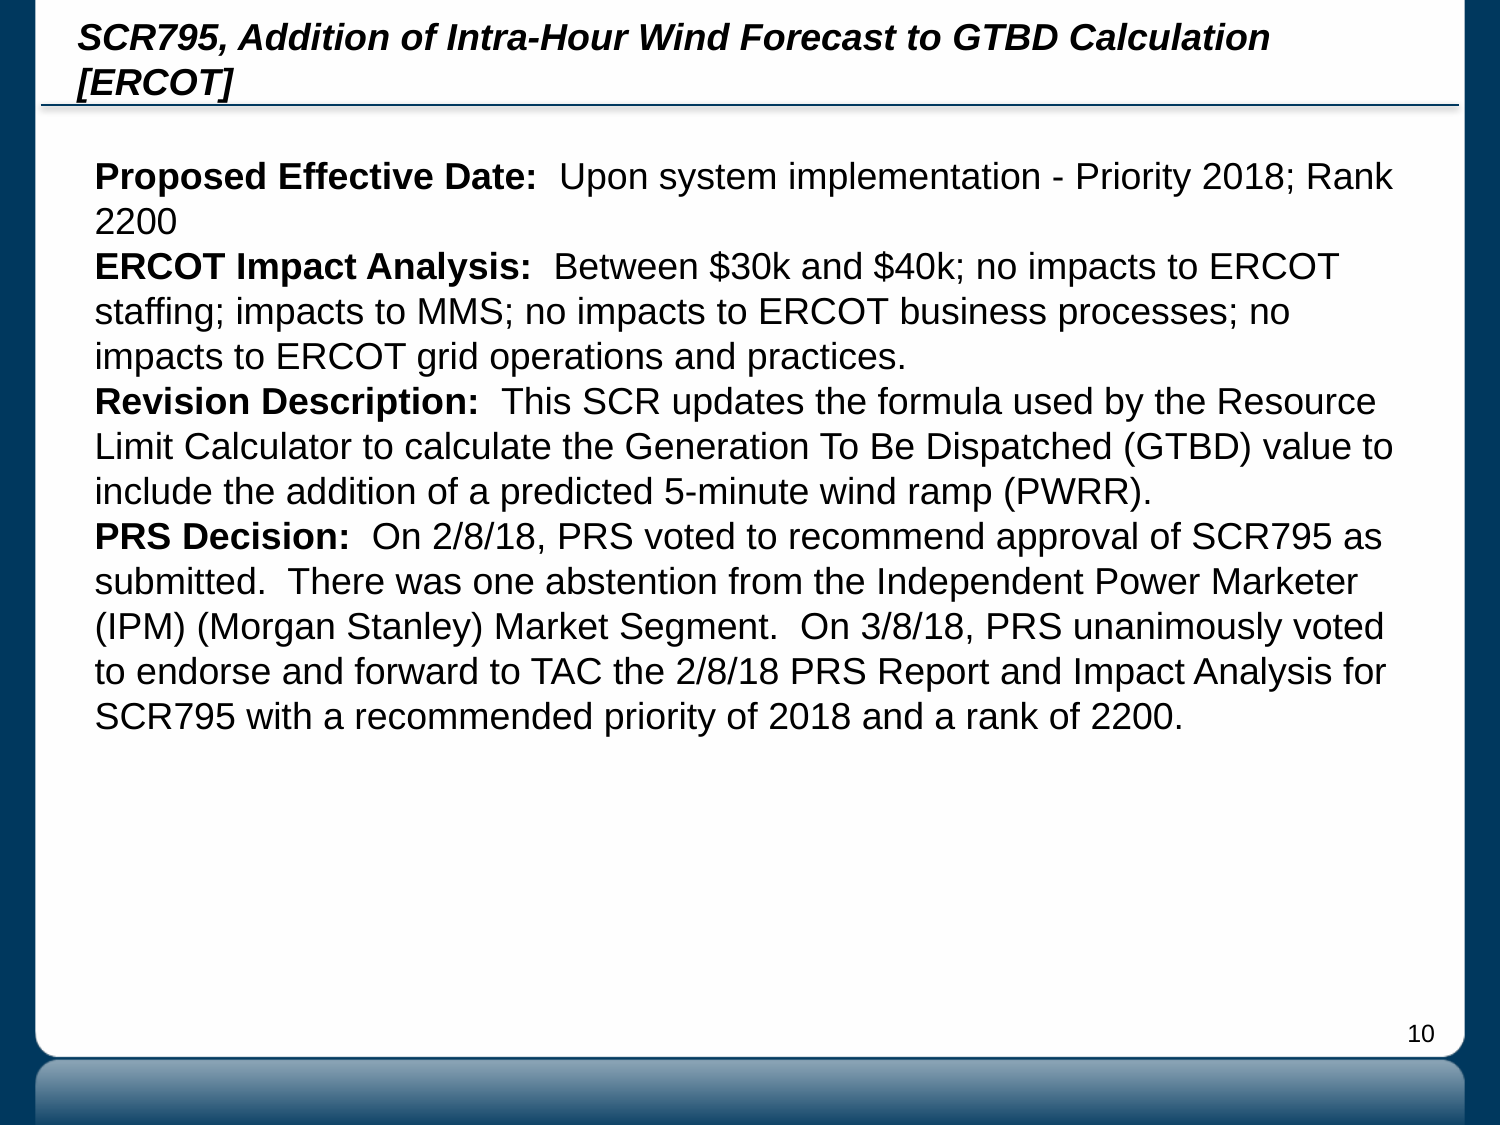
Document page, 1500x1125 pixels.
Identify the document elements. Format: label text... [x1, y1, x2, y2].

picture [35, 0, 1465, 1125]
title SCR795, Addition of Intra-Hour Wind Forecast to GTBD Calculation [ERCOT] [62, 20, 1450, 97]
text_box Proposed Effective Date: Upon system implementation - Priority 2018; Rank 2200 ERCOT Impact Analysis: Between $30k and $40k; no impacts to ERCOT staffing; impacts to MMS; no impacts to ERCOT business processes; no impacts to ERCOT grid operations and practices. Revision Description: This SCR updates the formula used by the Resource Limit Calculator to calculate the Generation To Be Dispatched (GTBD) value to include the addition of a predicted 5-minute wind ramp (PWRR). PRS Decision: On 2/8/18, PRS voted to recommend approval of SCR795 as submitted. There was one abstention from the Independent Power Marketer (IPM) (Morgan Stanley) Market Segment. On 3/8/18, PRS unanimously voted to endorse and forward to TAC the 2/8/18 PRS Report and Impact Analysis for SCR795 with a recommended priority of 2018 and a rank of 2200. [79, 144, 1419, 744]
